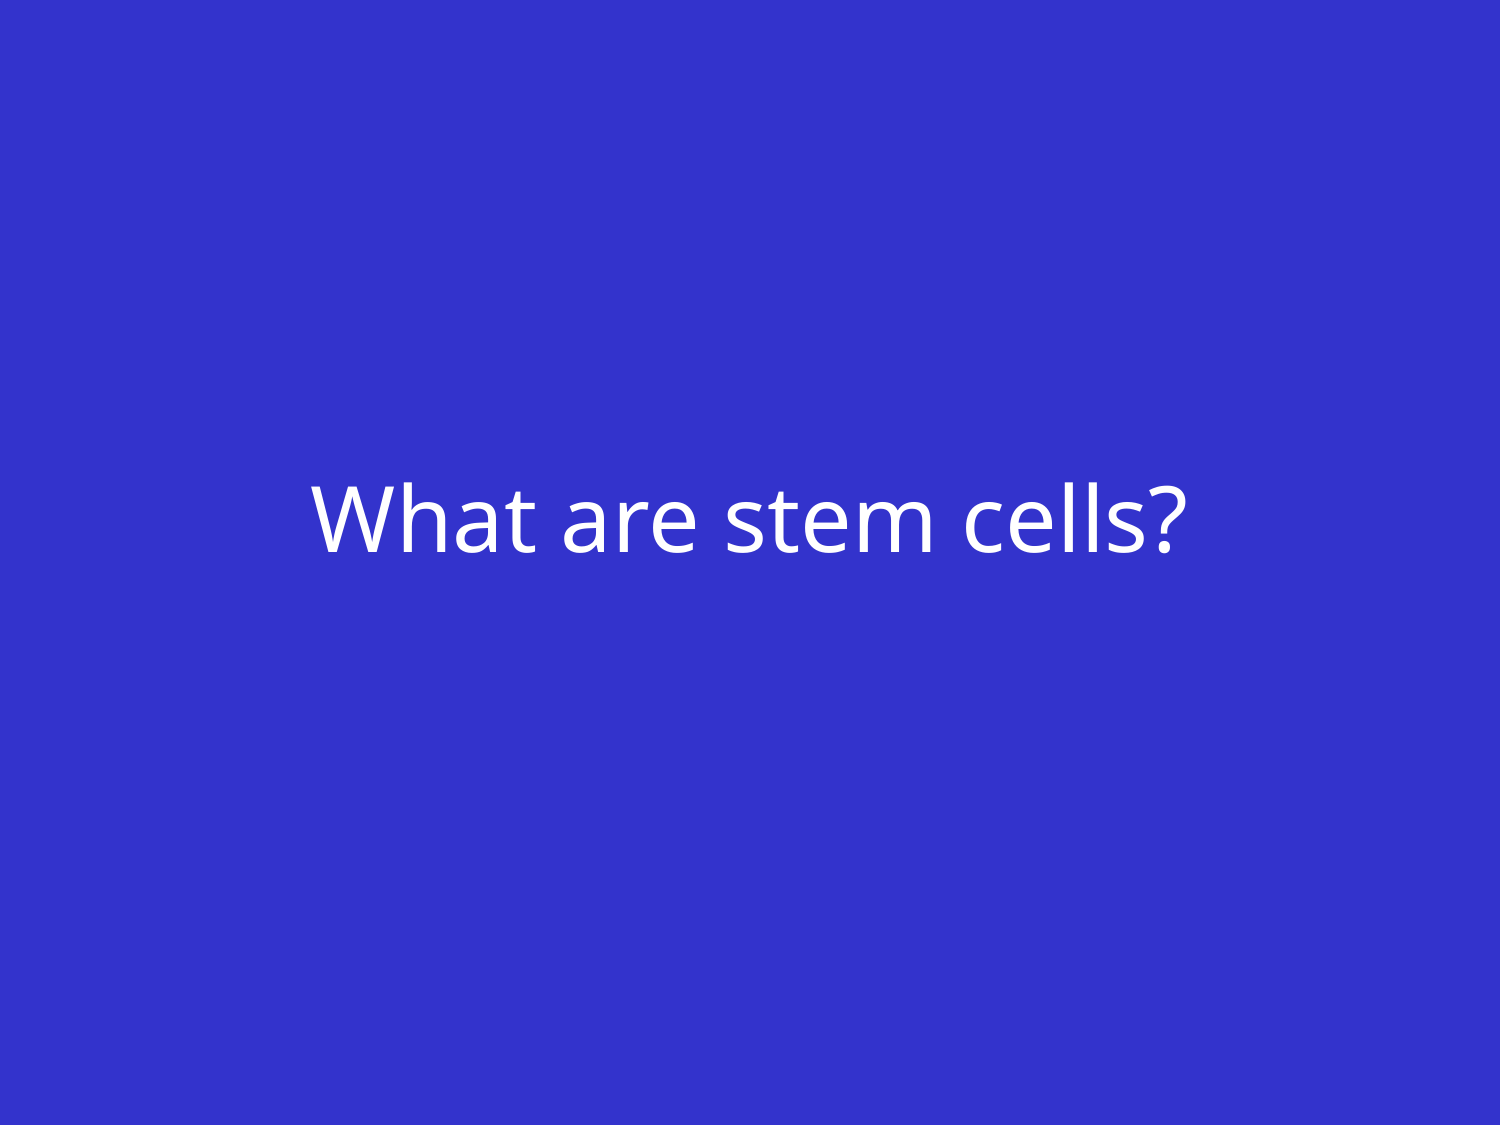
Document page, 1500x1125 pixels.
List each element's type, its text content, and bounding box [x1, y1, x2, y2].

list What are stem cells? [112, 324, 1388, 1001]
